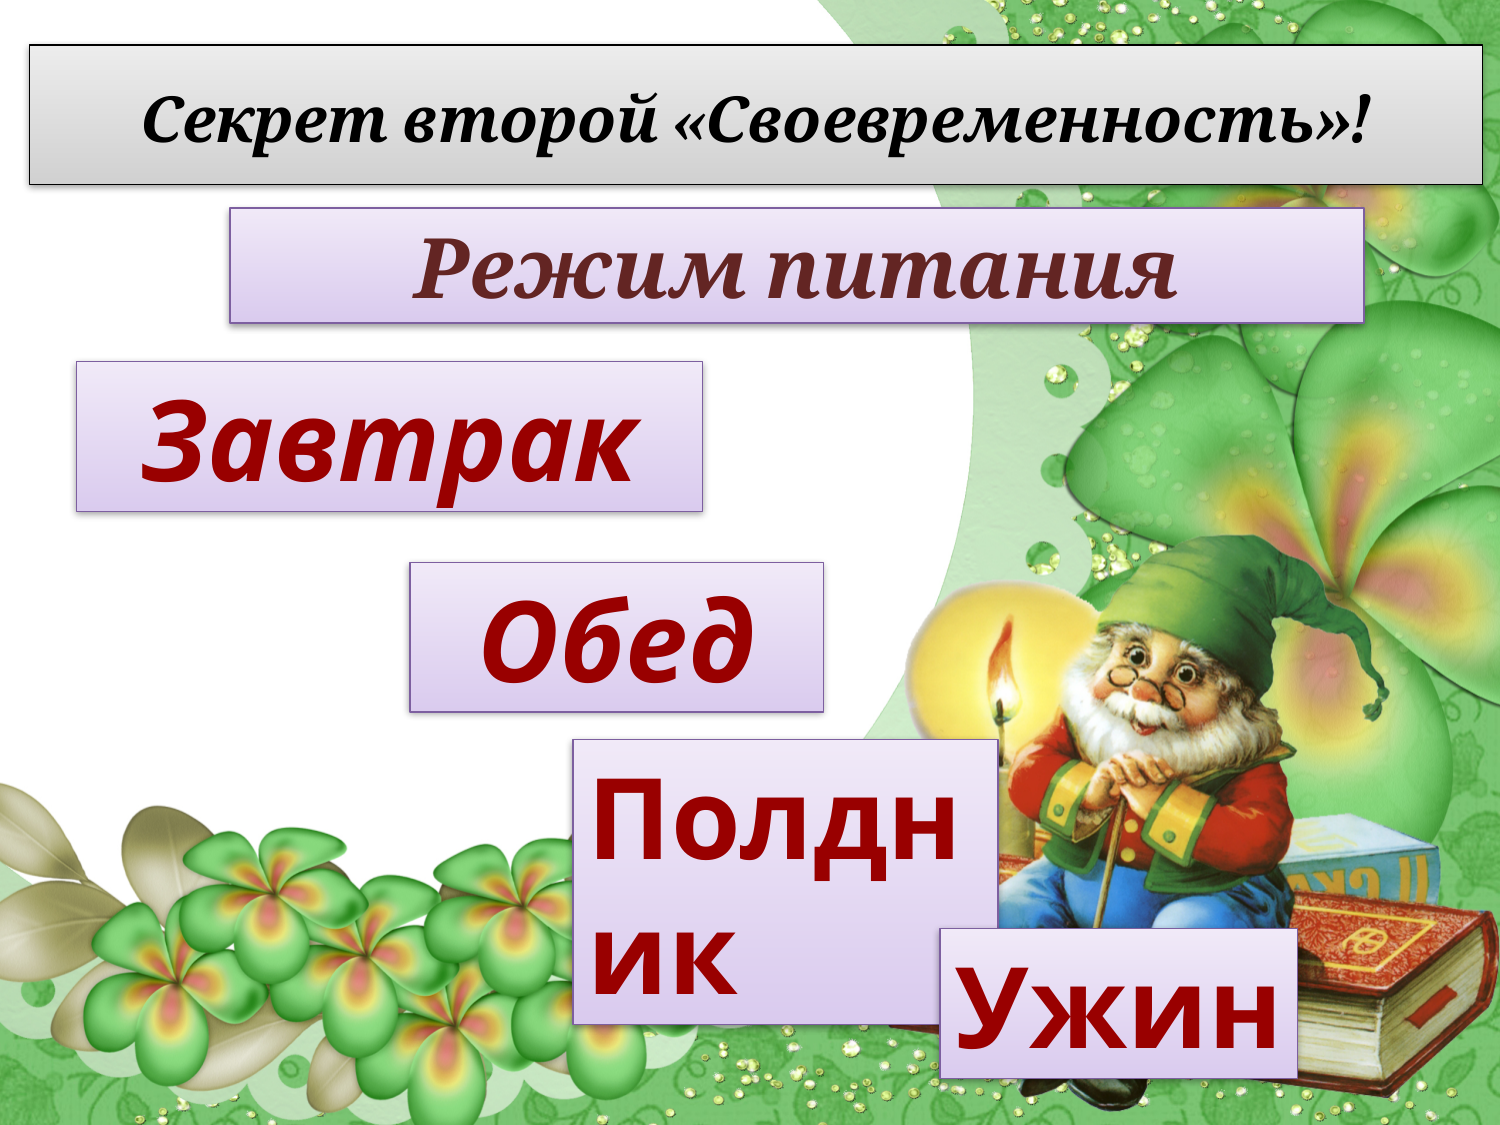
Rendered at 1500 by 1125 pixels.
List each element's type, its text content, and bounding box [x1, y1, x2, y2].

text_box Режим питания [229, 207, 1365, 324]
title Секрет второй «Своевременность»! [29, 44, 1483, 185]
picture [0, 0, 1500, 1125]
text_box Обед [409, 562, 824, 713]
text_box Ужин [939, 928, 1298, 1079]
text_box Завтрак [76, 361, 703, 512]
text_box Полдник [572, 739, 999, 1025]
